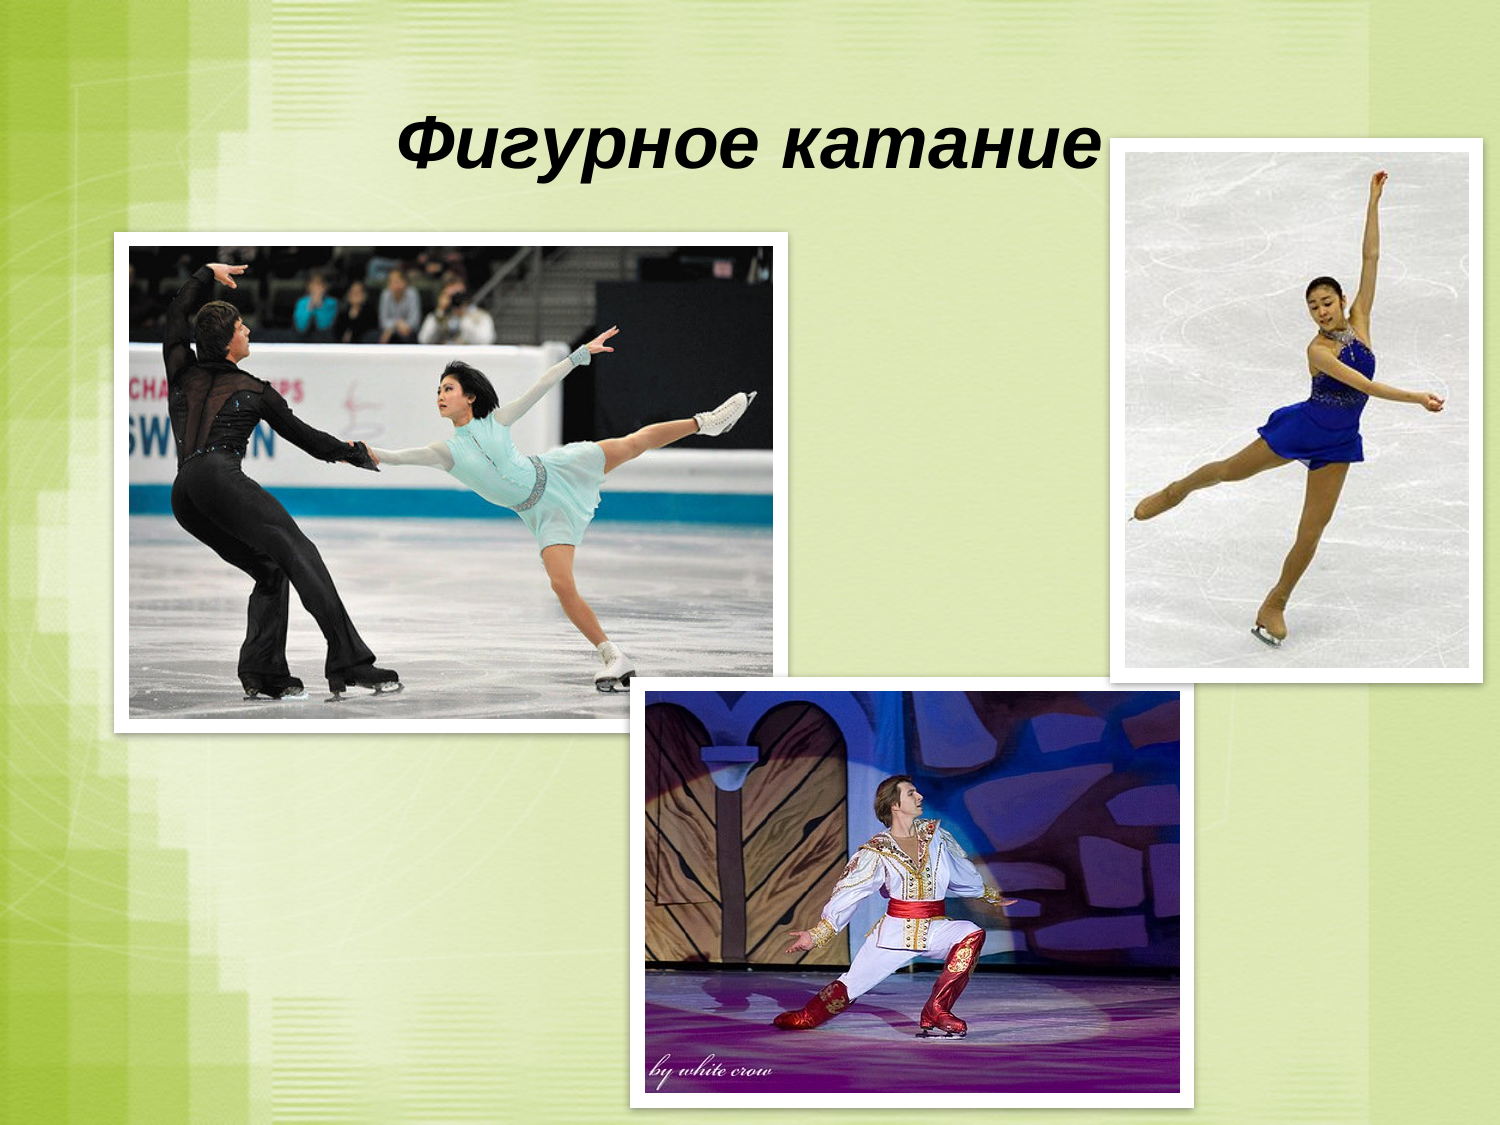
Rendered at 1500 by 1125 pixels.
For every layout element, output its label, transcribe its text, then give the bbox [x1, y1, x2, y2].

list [128, 245, 774, 719]
picture [0, 0, 1500, 1125]
title Фигурное катание [74, 44, 1426, 233]
